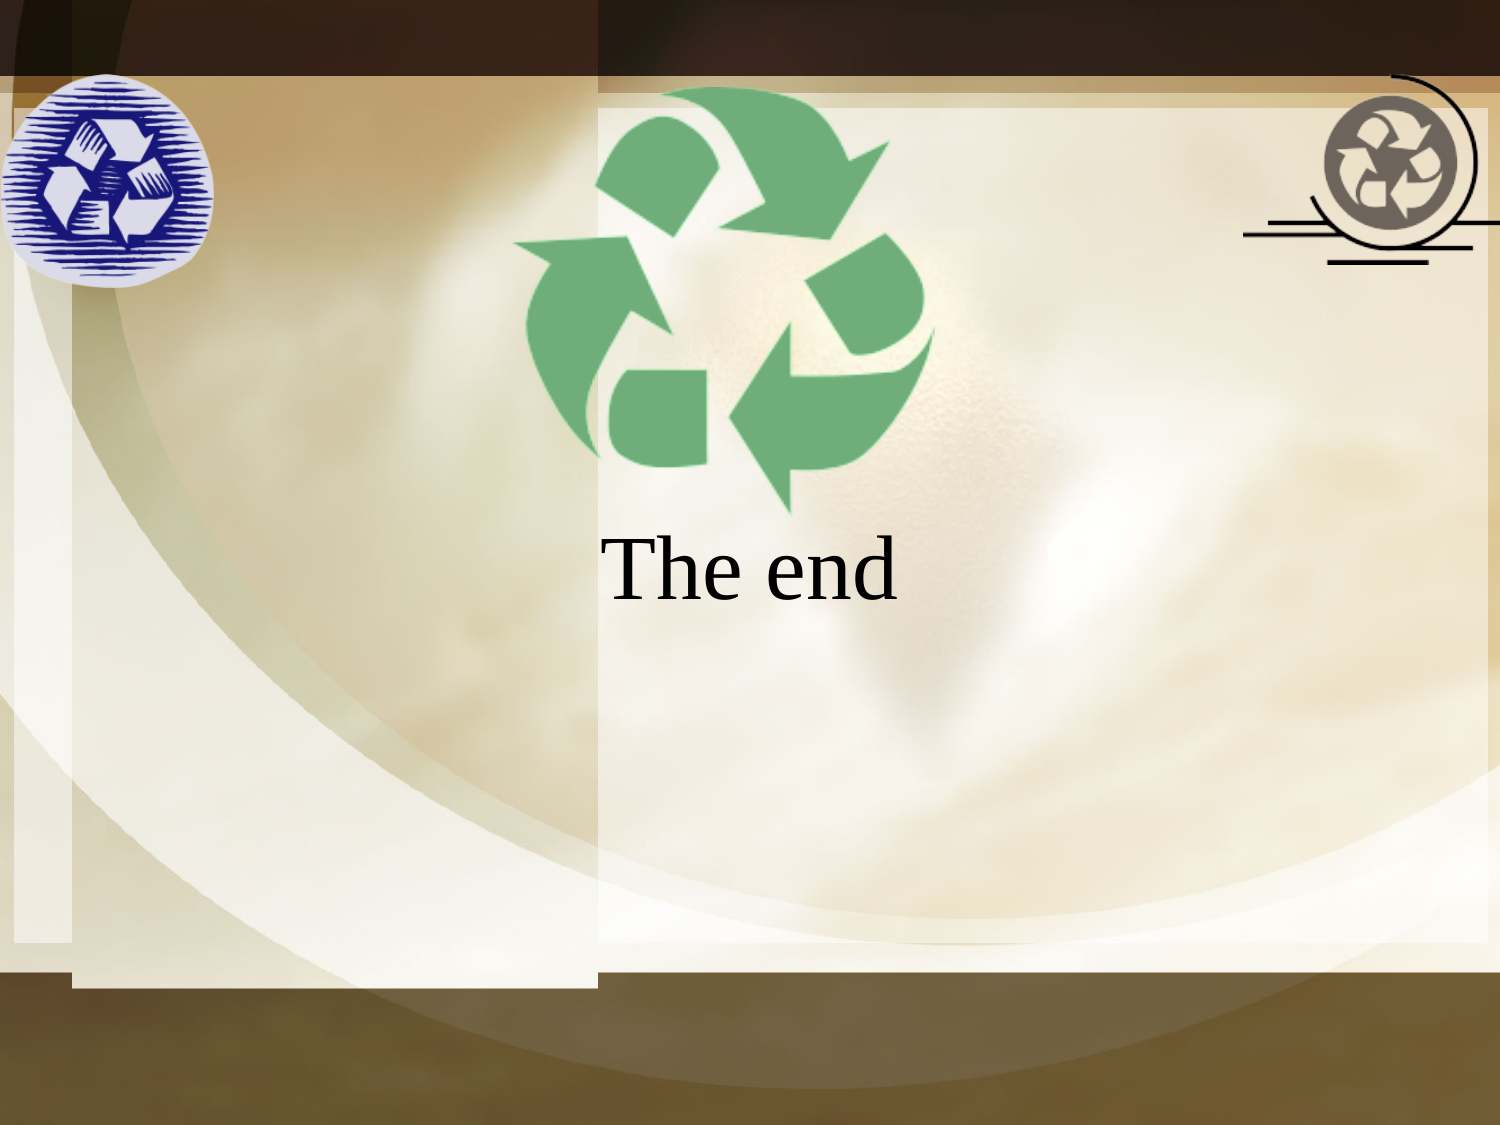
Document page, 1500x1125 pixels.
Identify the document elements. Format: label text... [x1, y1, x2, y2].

picture [1242, 74, 1500, 265]
picture [512, 87, 935, 517]
picture [0, 74, 215, 288]
title The end [0, 0, 1500, 1125]
